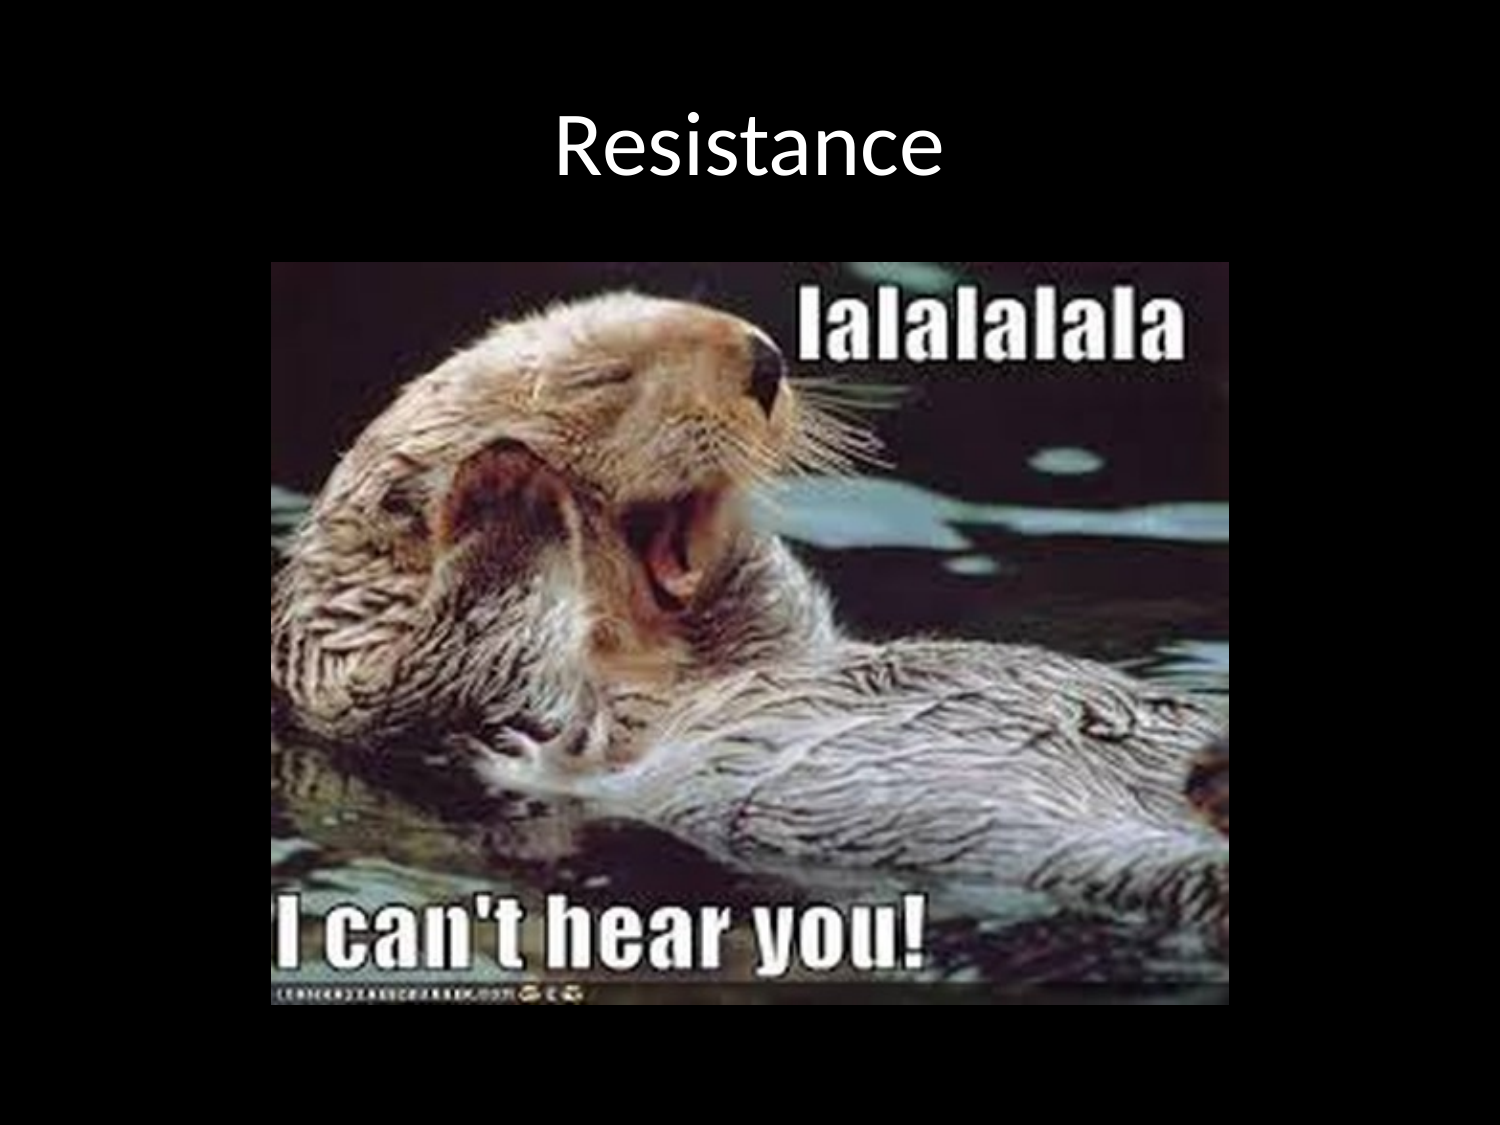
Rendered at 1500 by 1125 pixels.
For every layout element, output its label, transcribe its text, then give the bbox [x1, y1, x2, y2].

title Resistance [75, 45, 1425, 233]
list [271, 262, 1229, 1006]
